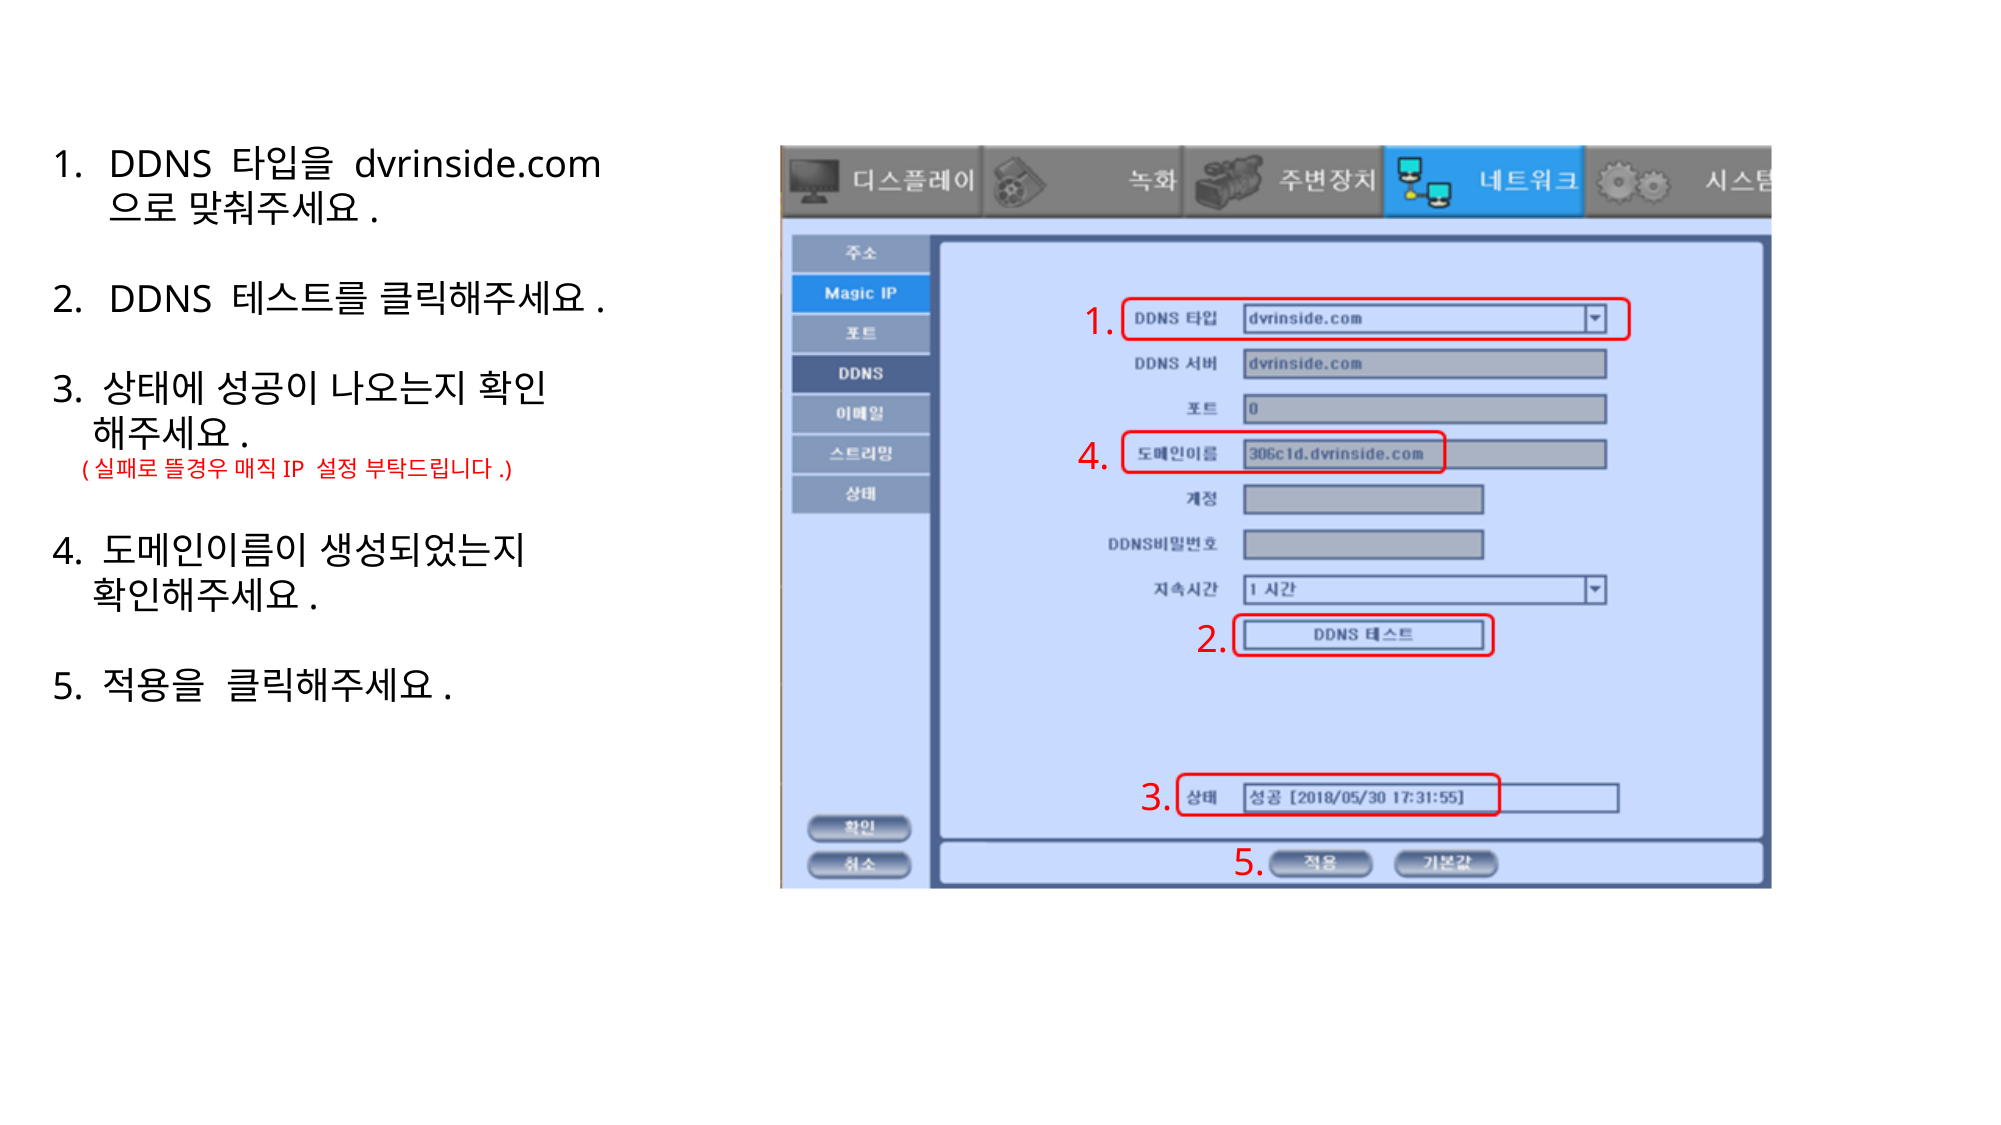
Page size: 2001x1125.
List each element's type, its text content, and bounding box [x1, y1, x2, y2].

text_box DDNS 타입을 dvrinside.com으로 맞춰주세요. DDNS 테스트를 클릭해주세요. 3. 상태에 성공이 나오는지 확인 해주세요. (실패로 뜰경우 매직IP 설정 부탁드립니다.) 4. 도메인이름이 생성되었는지 확인해주세요. 5. 적용을 클릭해주세요. [37, 132, 645, 850]
picture [779, 144, 1775, 892]
